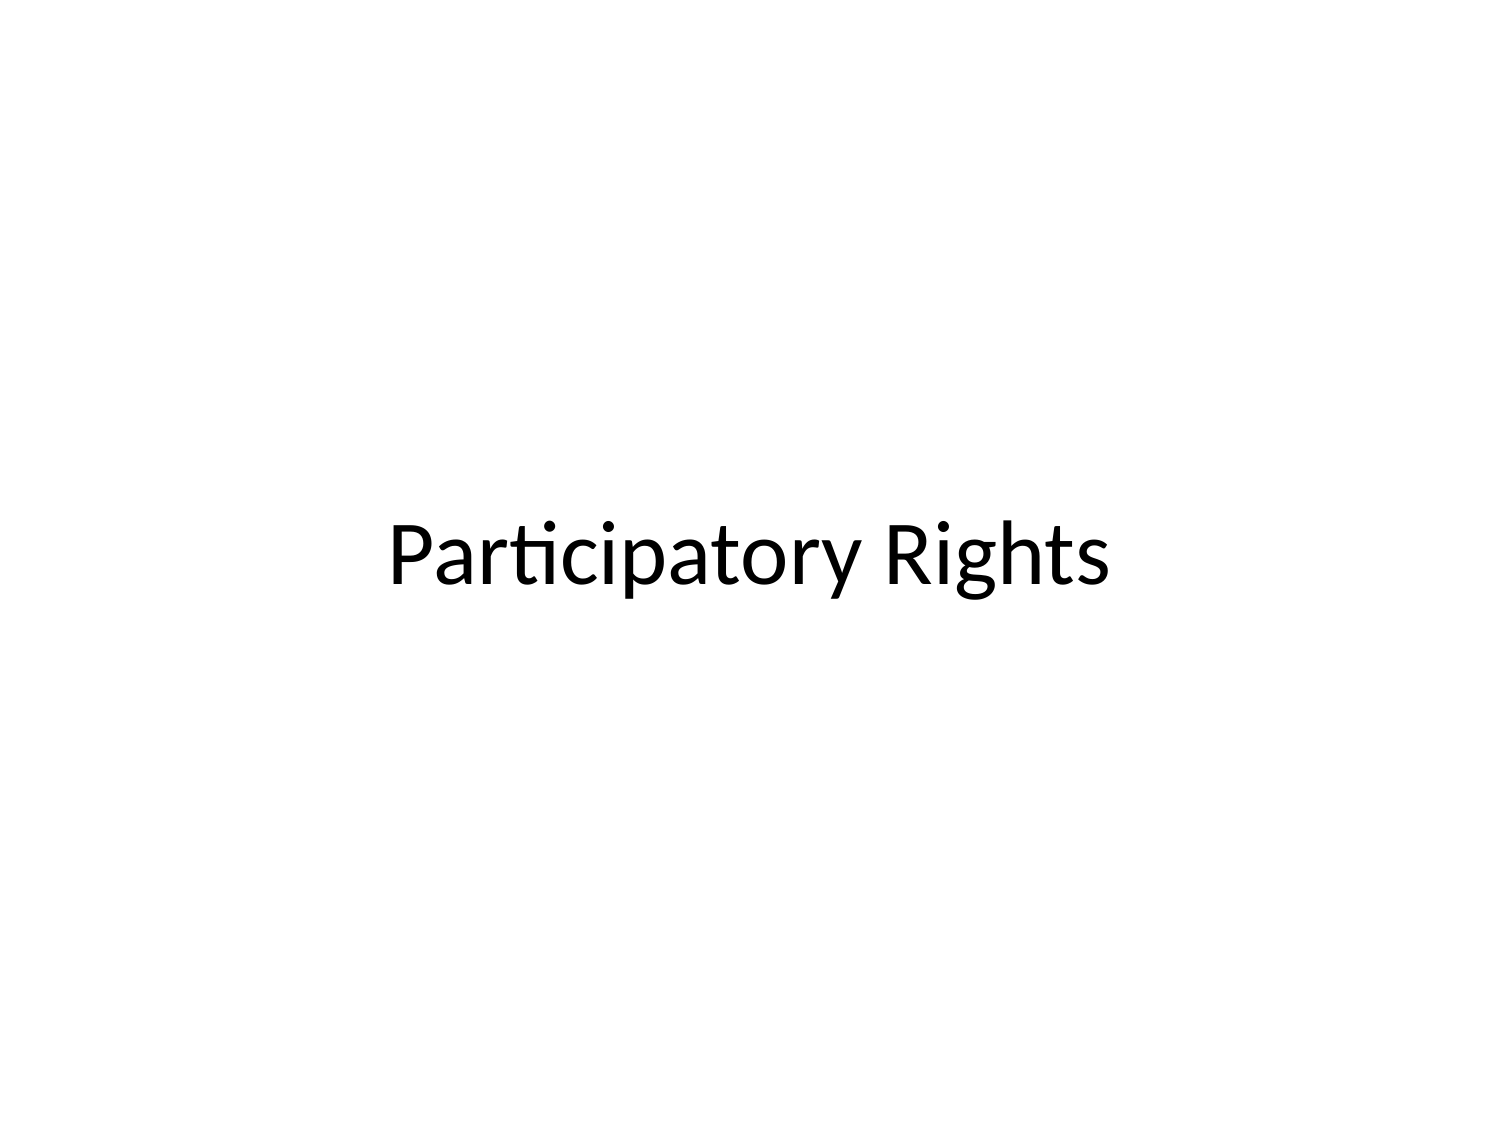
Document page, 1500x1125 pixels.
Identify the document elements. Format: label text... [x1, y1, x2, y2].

title Participatory Rights [74, 44, 1426, 1051]
